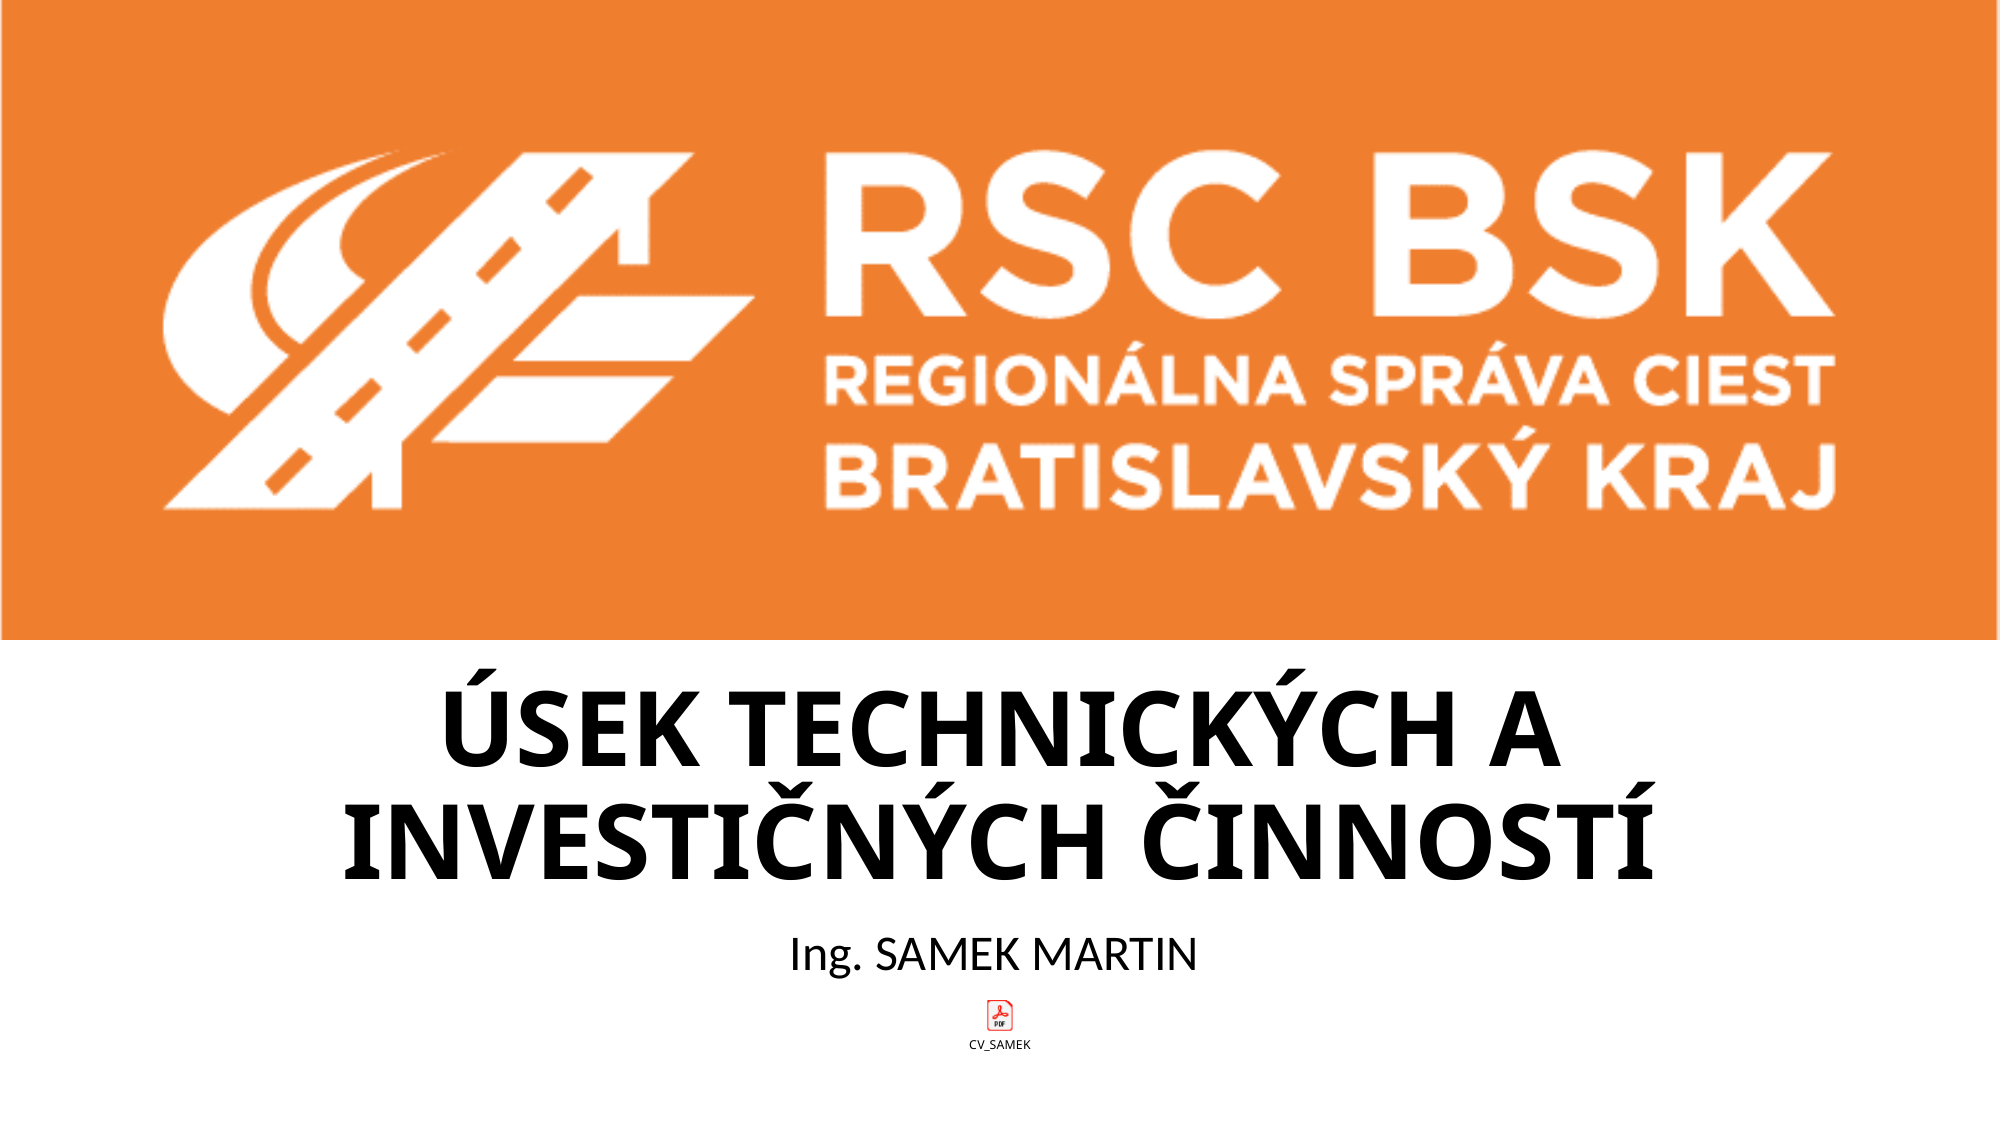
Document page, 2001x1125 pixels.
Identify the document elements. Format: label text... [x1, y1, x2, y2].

picture [0, 0, 2000, 640]
text_box [0, 640, 2000, 1125]
title ÚSEK TECHNICKÝCH A INVESTIČNÝCH ČINNOSTÍ [137, 643, 1863, 908]
subtitle Ing. SAMEK MARTIN [114, 908, 1886, 1000]
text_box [950, 999, 1049, 1083]
